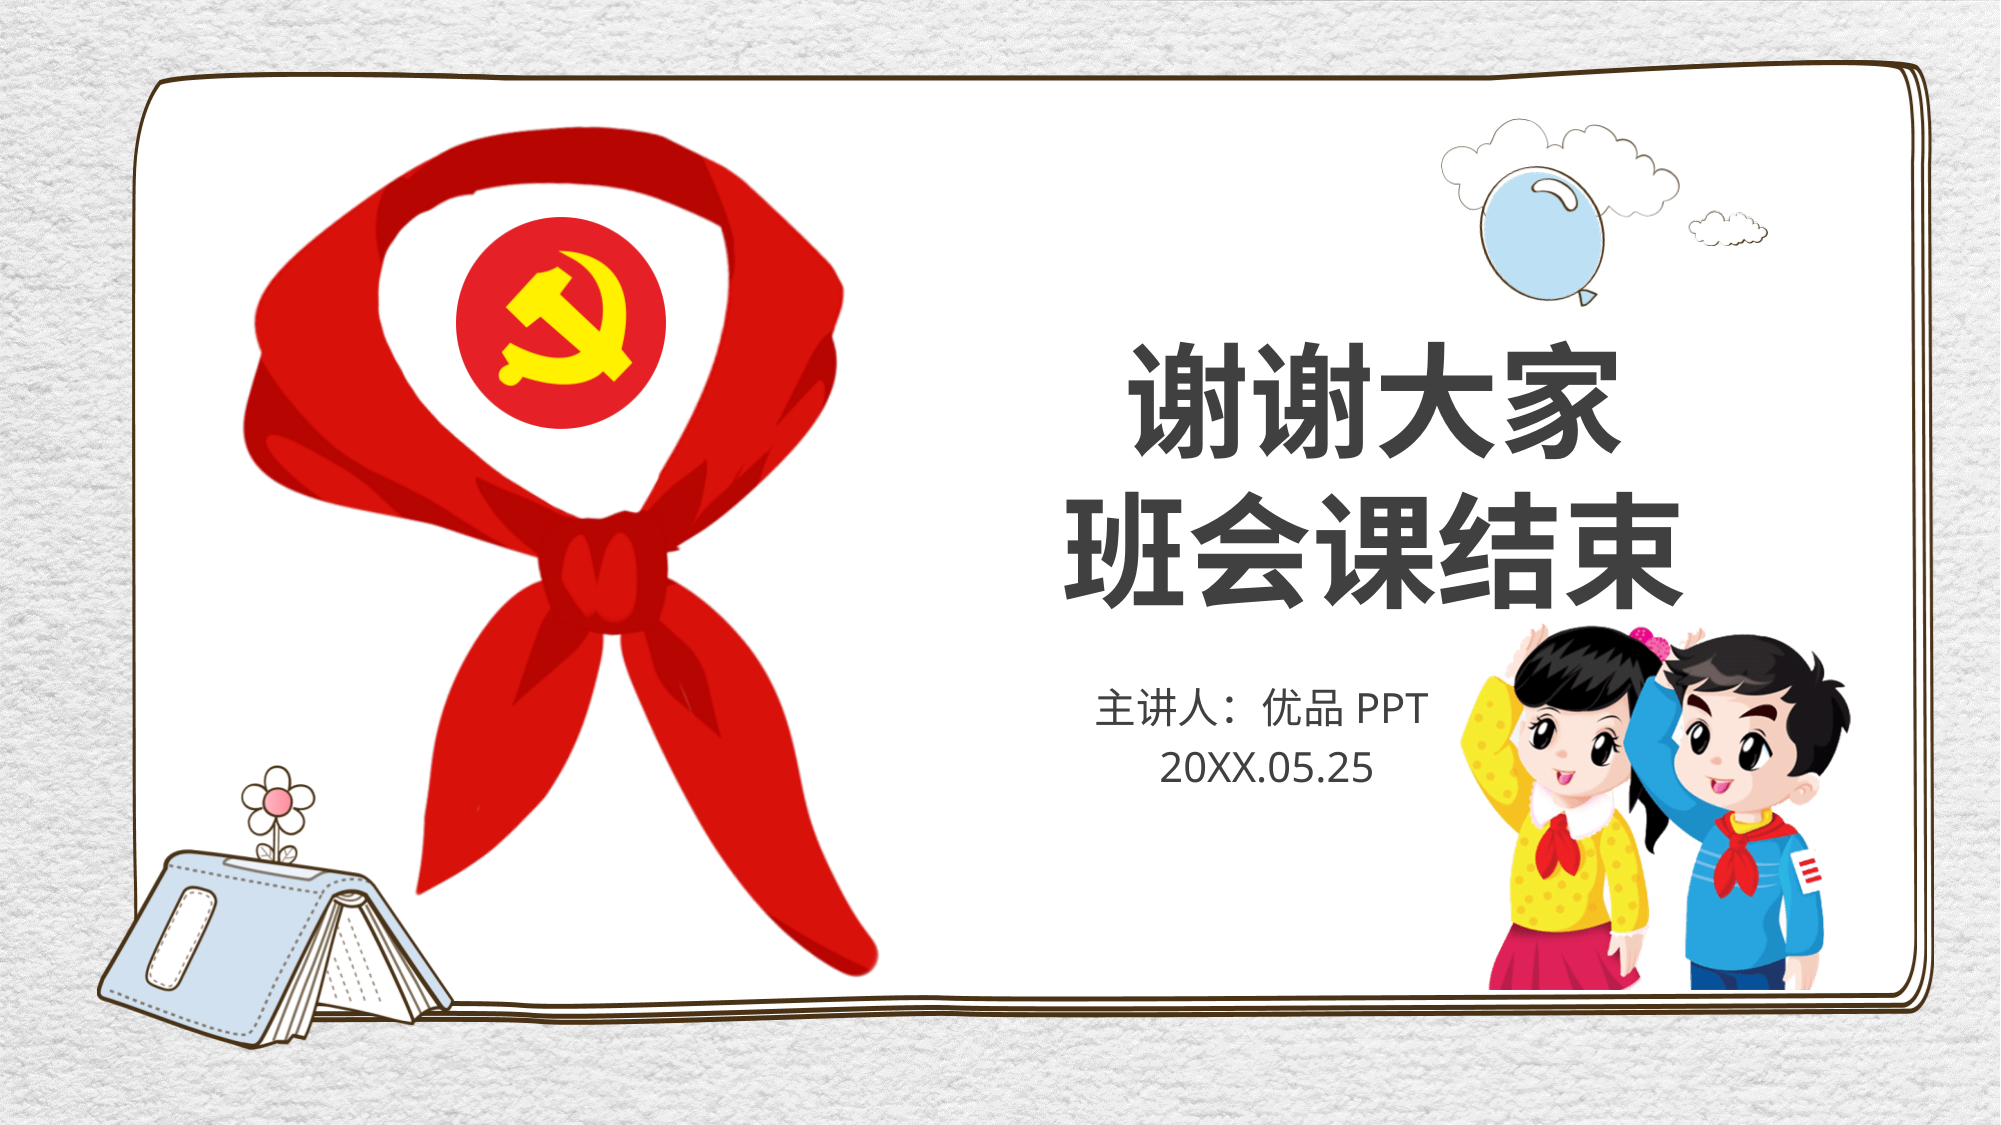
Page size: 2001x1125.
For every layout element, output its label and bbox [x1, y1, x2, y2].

text_box [132, 59, 1934, 1026]
picture [0, 0, 2001, 1125]
